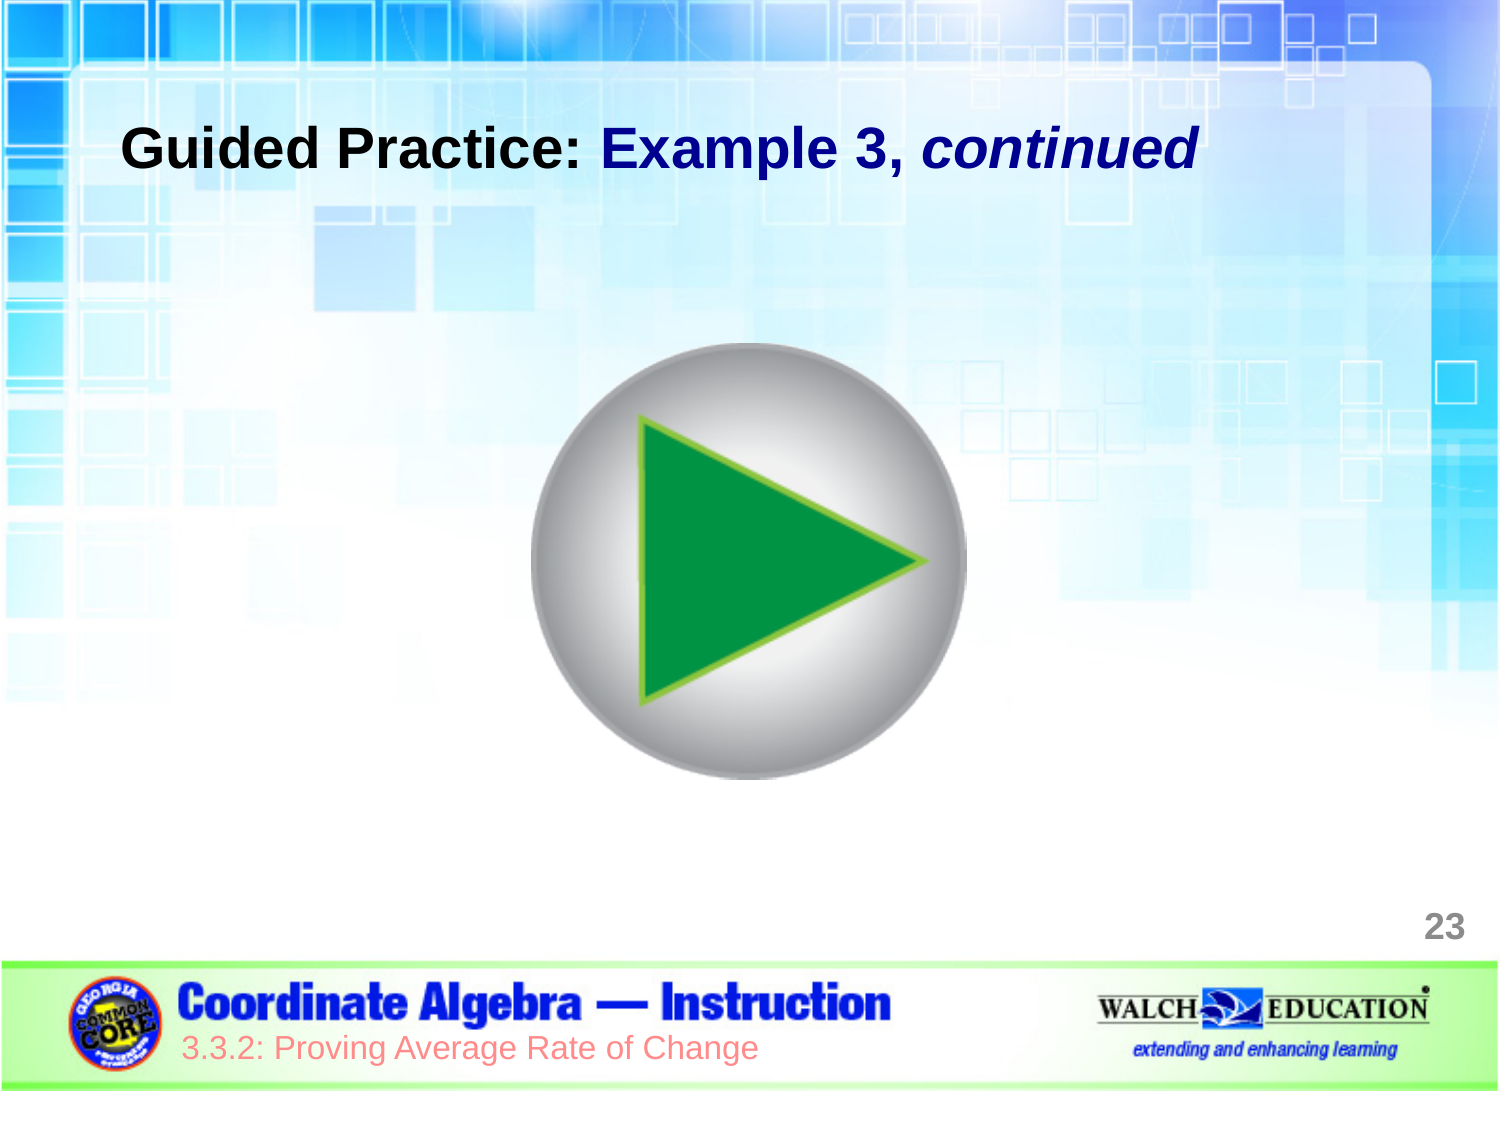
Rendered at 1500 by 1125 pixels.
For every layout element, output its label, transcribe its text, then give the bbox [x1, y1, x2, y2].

text_box Guided Practice: Example 3, continued [105, 103, 1394, 925]
picture [1, 0, 1500, 1091]
footer 3.3.2: Proving Average Rate of Change [166, 1024, 1080, 1069]
slide_number 23 [1361, 901, 1481, 949]
